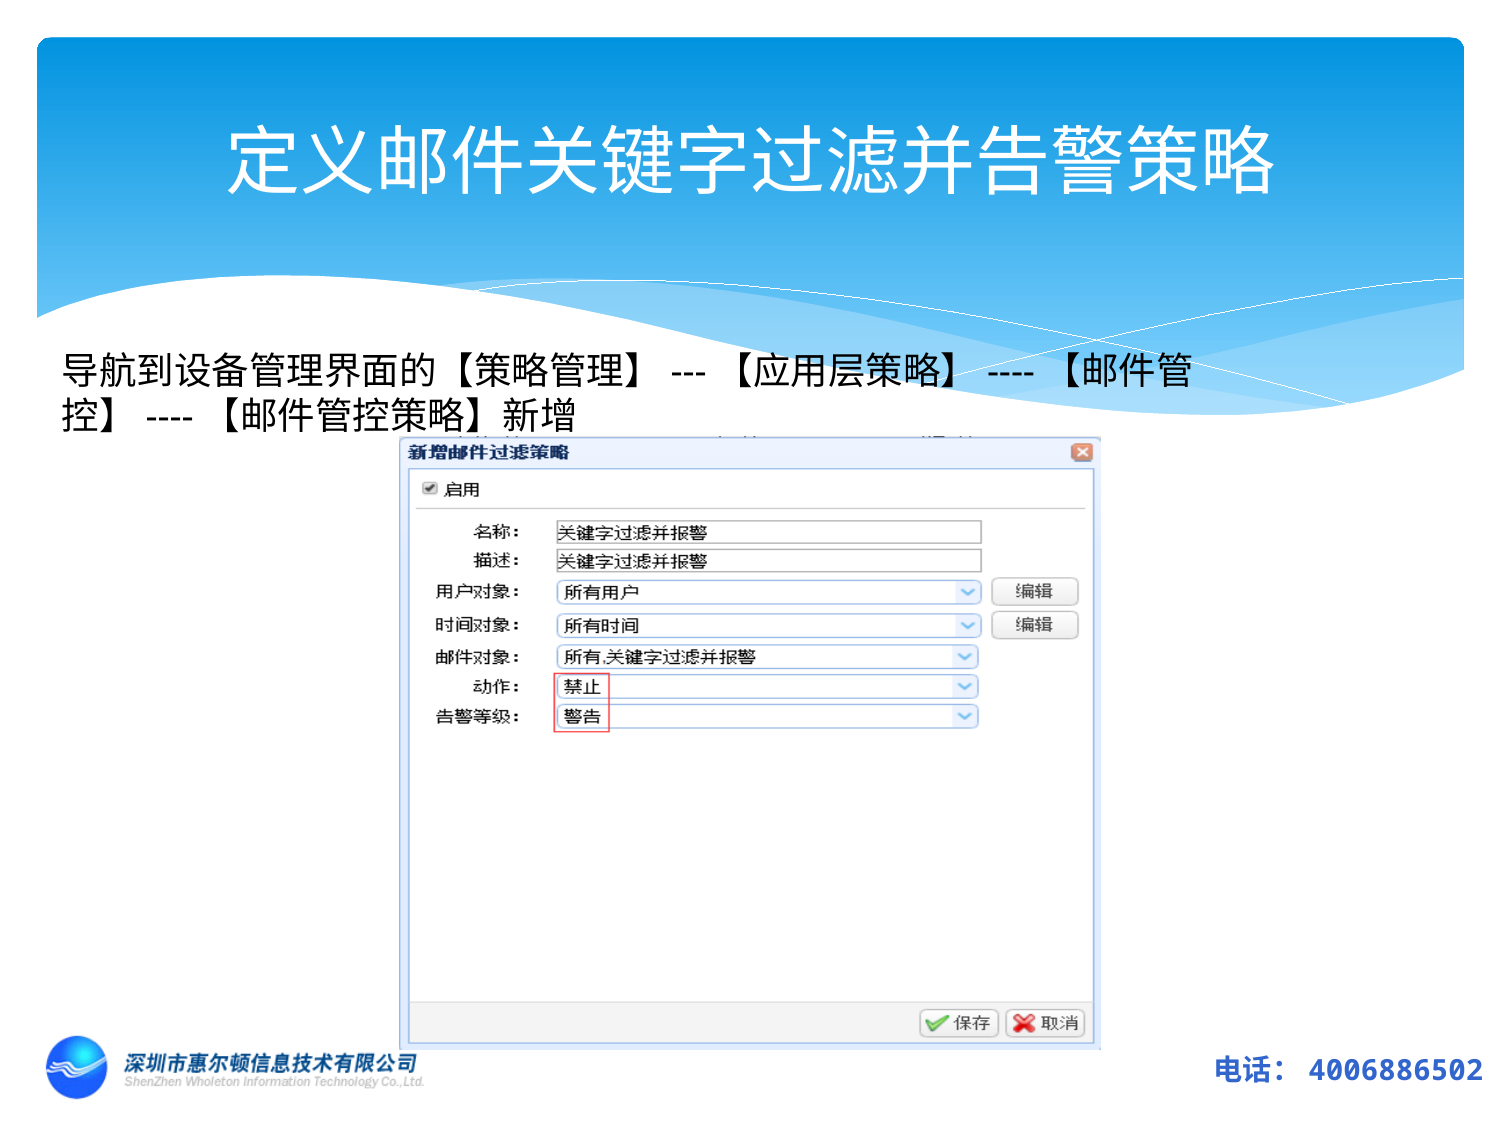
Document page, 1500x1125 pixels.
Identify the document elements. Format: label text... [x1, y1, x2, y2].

title 定义邮件关键字过滤并告警策略 [74, 55, 1426, 262]
text_box 导航到设备管理界面的【策略管理】---【应用层策略】----【邮件管控】----【邮件管控策略】新增 [46, 339, 1289, 535]
picture [24, 436, 1101, 1110]
